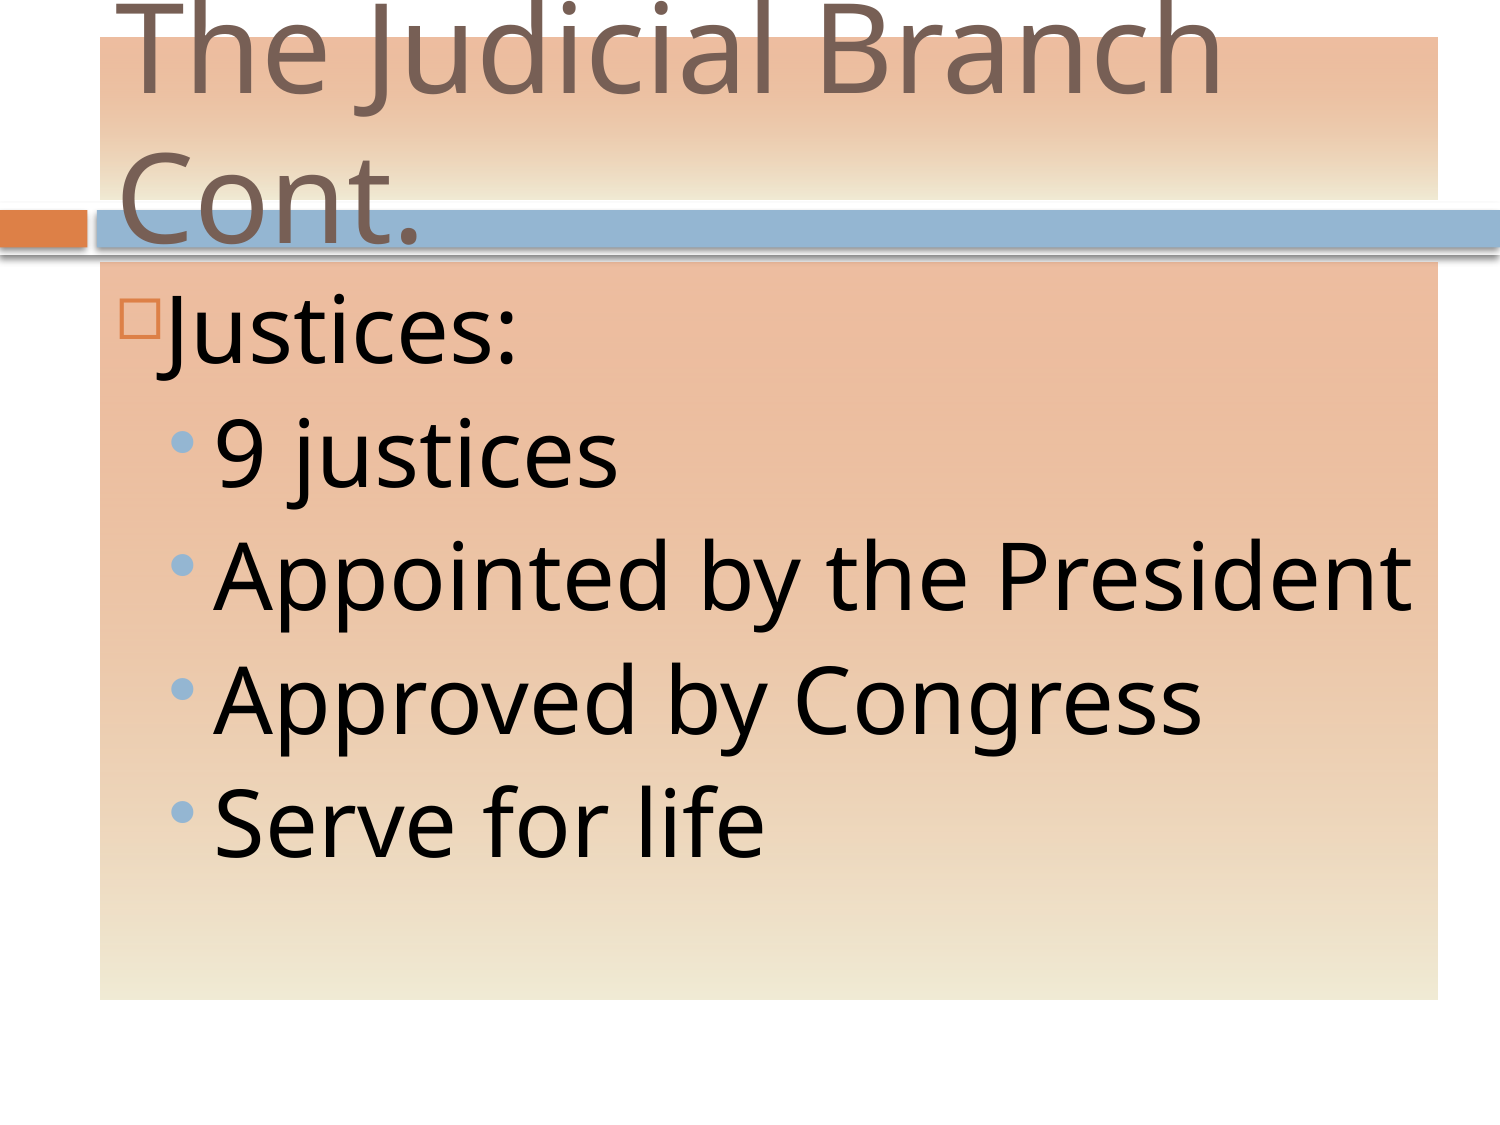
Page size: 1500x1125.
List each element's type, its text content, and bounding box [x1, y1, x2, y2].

title The Judicial Branch Cont. [100, 37, 1438, 200]
list Justices: 9 justices Appointed by the President Approved by Congress Serve for life [100, 262, 1438, 1000]
